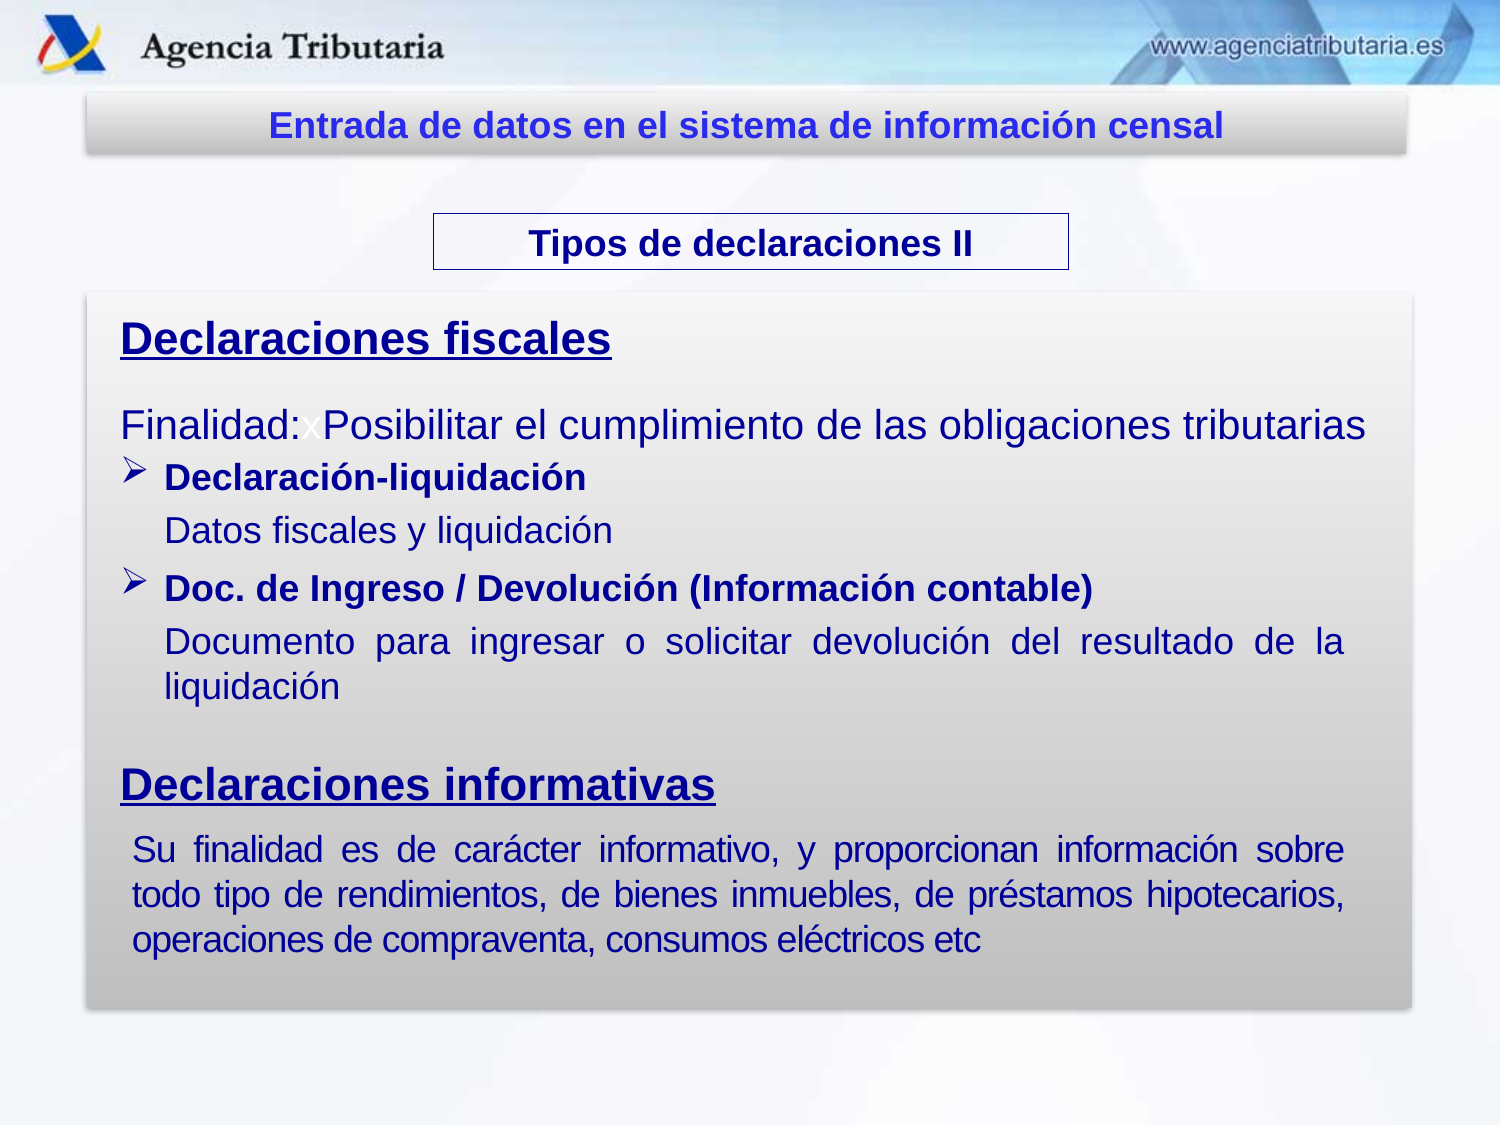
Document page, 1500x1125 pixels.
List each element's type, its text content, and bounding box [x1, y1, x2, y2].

text_box Declaraciones fiscales [105, 301, 1360, 372]
text_box Declaración-liquidación Datos fiscales y liquidación Doc. de Ingreso / Devolución (Información contable) Documento para ingresar o solicitar devolución del resultado de la liquidación [105, 455, 1360, 715]
text_box Su finalidad es de carácter informativo, y proporcionan información sobre todo tipo de rendimientos, de bienes inmuebles, de préstamos hipotecarios, operaciones de compraventa, consumos eléctricos etc [117, 818, 1360, 968]
text_box Tipos de declaraciones II [433, 213, 1069, 270]
text_box Declaraciones informativas [105, 747, 1360, 818]
text_box Entrada de datos en el sistema de información censal [87, 93, 1407, 154]
text_box [87, 292, 1412, 1008]
text_box Finalidad:xPosibilitar el cumplimiento de las obligaciones tributarias [105, 390, 1383, 455]
picture [0, 0, 1500, 1125]
